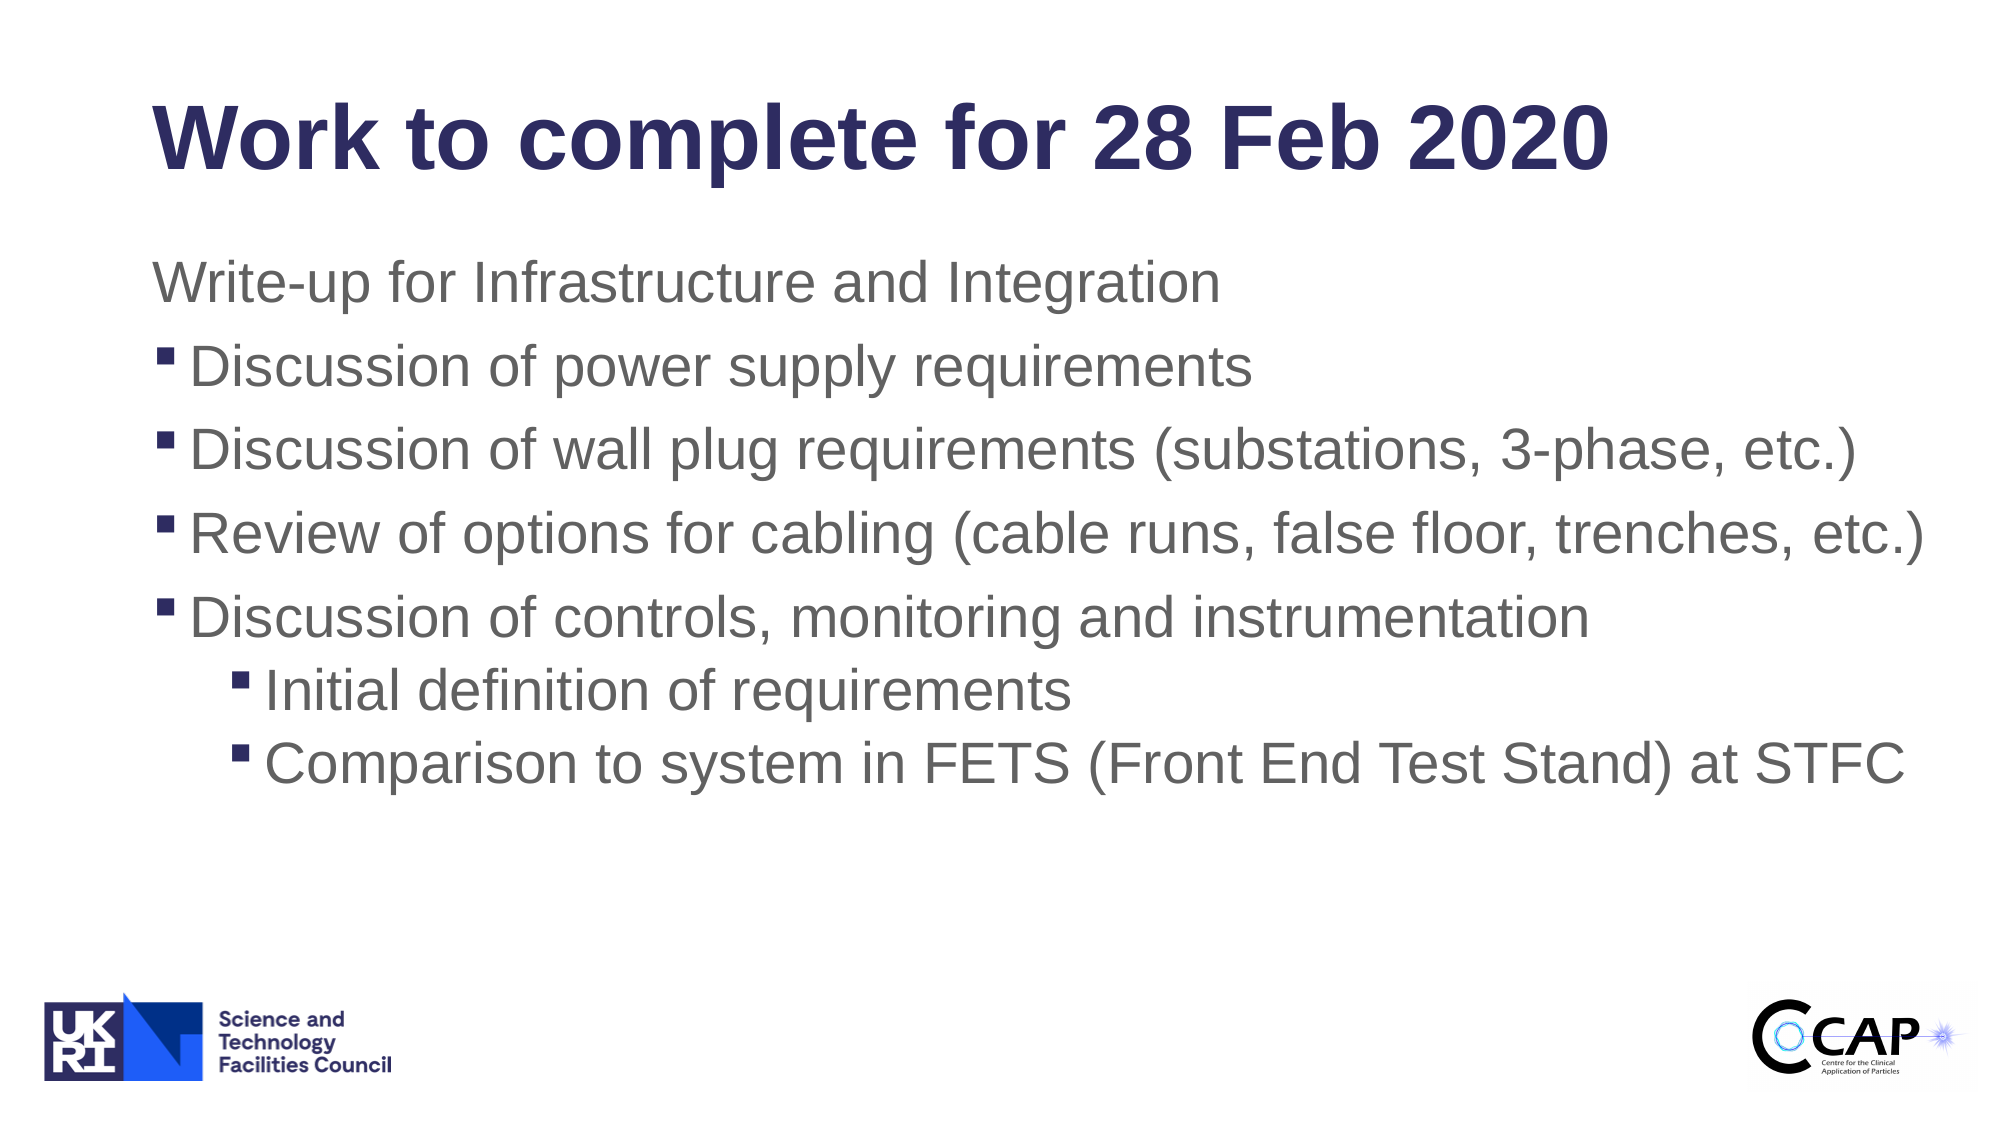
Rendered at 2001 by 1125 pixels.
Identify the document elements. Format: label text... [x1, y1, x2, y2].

list Write-up for Infrastructure and Integration Discussion of power supply requirements Discussion of wall plug requirements (substations, 3-phase, etc.) Review of options for cabling (cable runs, false floor, trenches, etc.) Discussion of controls, monitoring and instrumentation Initial definition of requirements Comparison to system in FETS (Front End Test Stand) at STFC [137, 244, 1956, 1014]
picture [1747, 981, 1978, 1092]
picture [44, 992, 391, 1081]
title Work to complete for 28 Feb 2020 [137, 59, 1863, 219]
